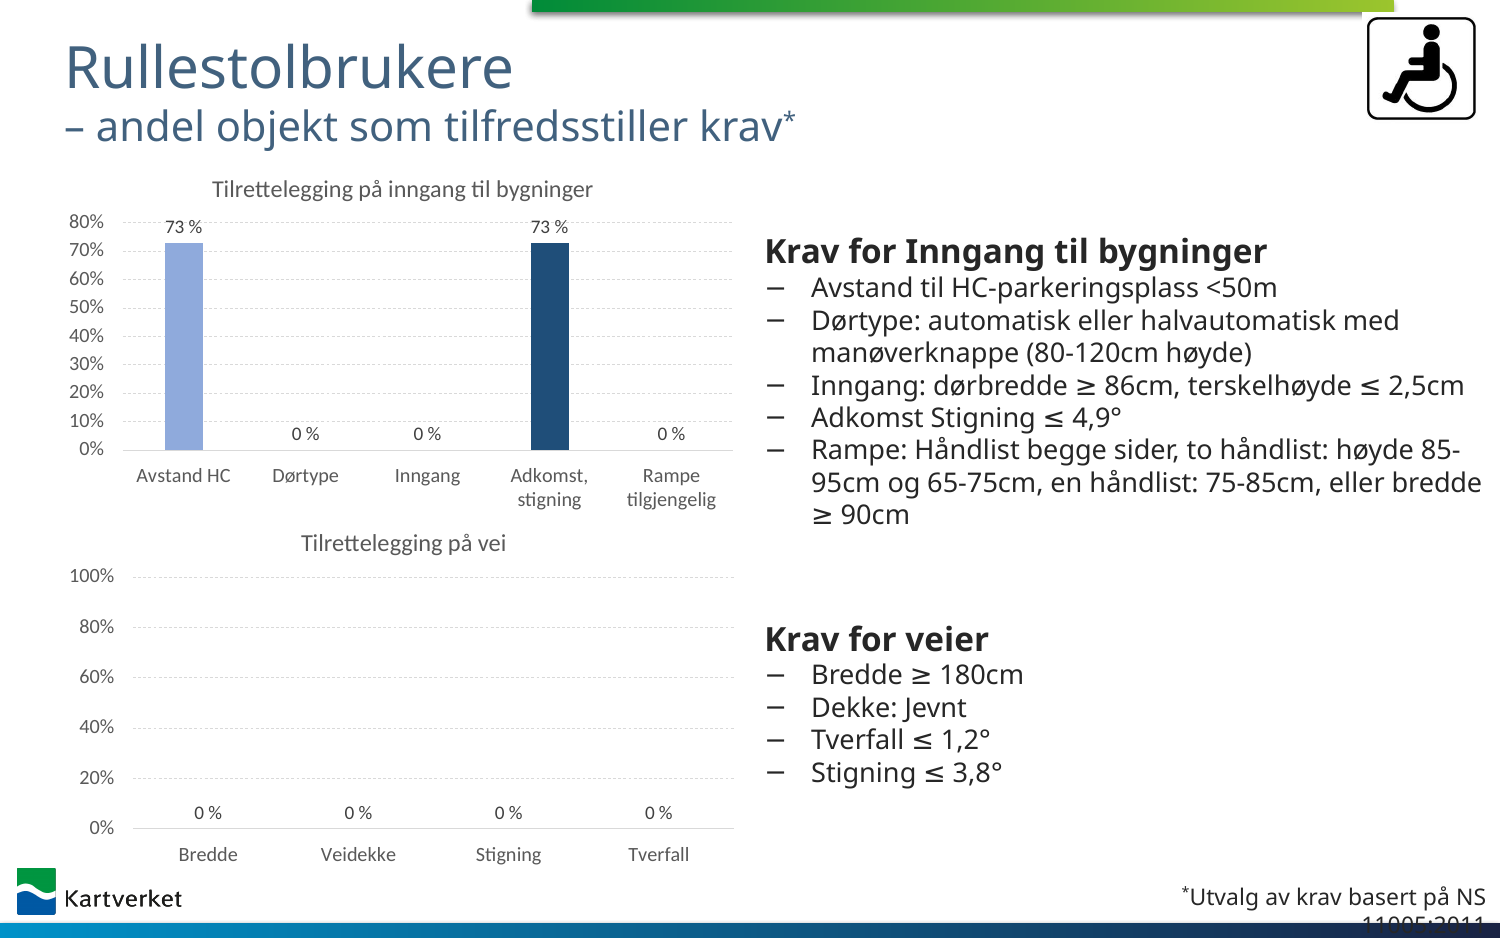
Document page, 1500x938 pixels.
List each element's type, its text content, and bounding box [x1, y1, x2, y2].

picture [62, 520, 746, 874]
picture [62, 166, 744, 519]
text_box Krav for Inngang til bygninger Avstand til HC-parkeringsplass <50m Dørtype: automatisk eller halvautomatisk med manøverknappe (80-120cm høyde) Inngang: dørbredde ≥ 86cm, terskelhøyde ≤ 2,5cm Adkomst Stigning ≤ 4,9° Rampe: Håndlist begge sider, to håndlist: høyde 85-95cm og 65-75cm, en håndlist: 75-85cm, eller bredde ≥ 90cm [749, 223, 1500, 538]
text_box Rullestolbrukere – andel objekt som tilfredsstiller krav* [49, 25, 1431, 158]
text_box Krav for veier Bredde ≥ 180cm Dekke: Jevnt Tverfall ≤ 1,2° Stigning ≤ 3,8° [749, 610, 1500, 795]
text_box *Utvalg av krav basert på NS 11005:2011 [1068, 873, 1500, 938]
picture [1362, 12, 1481, 126]
